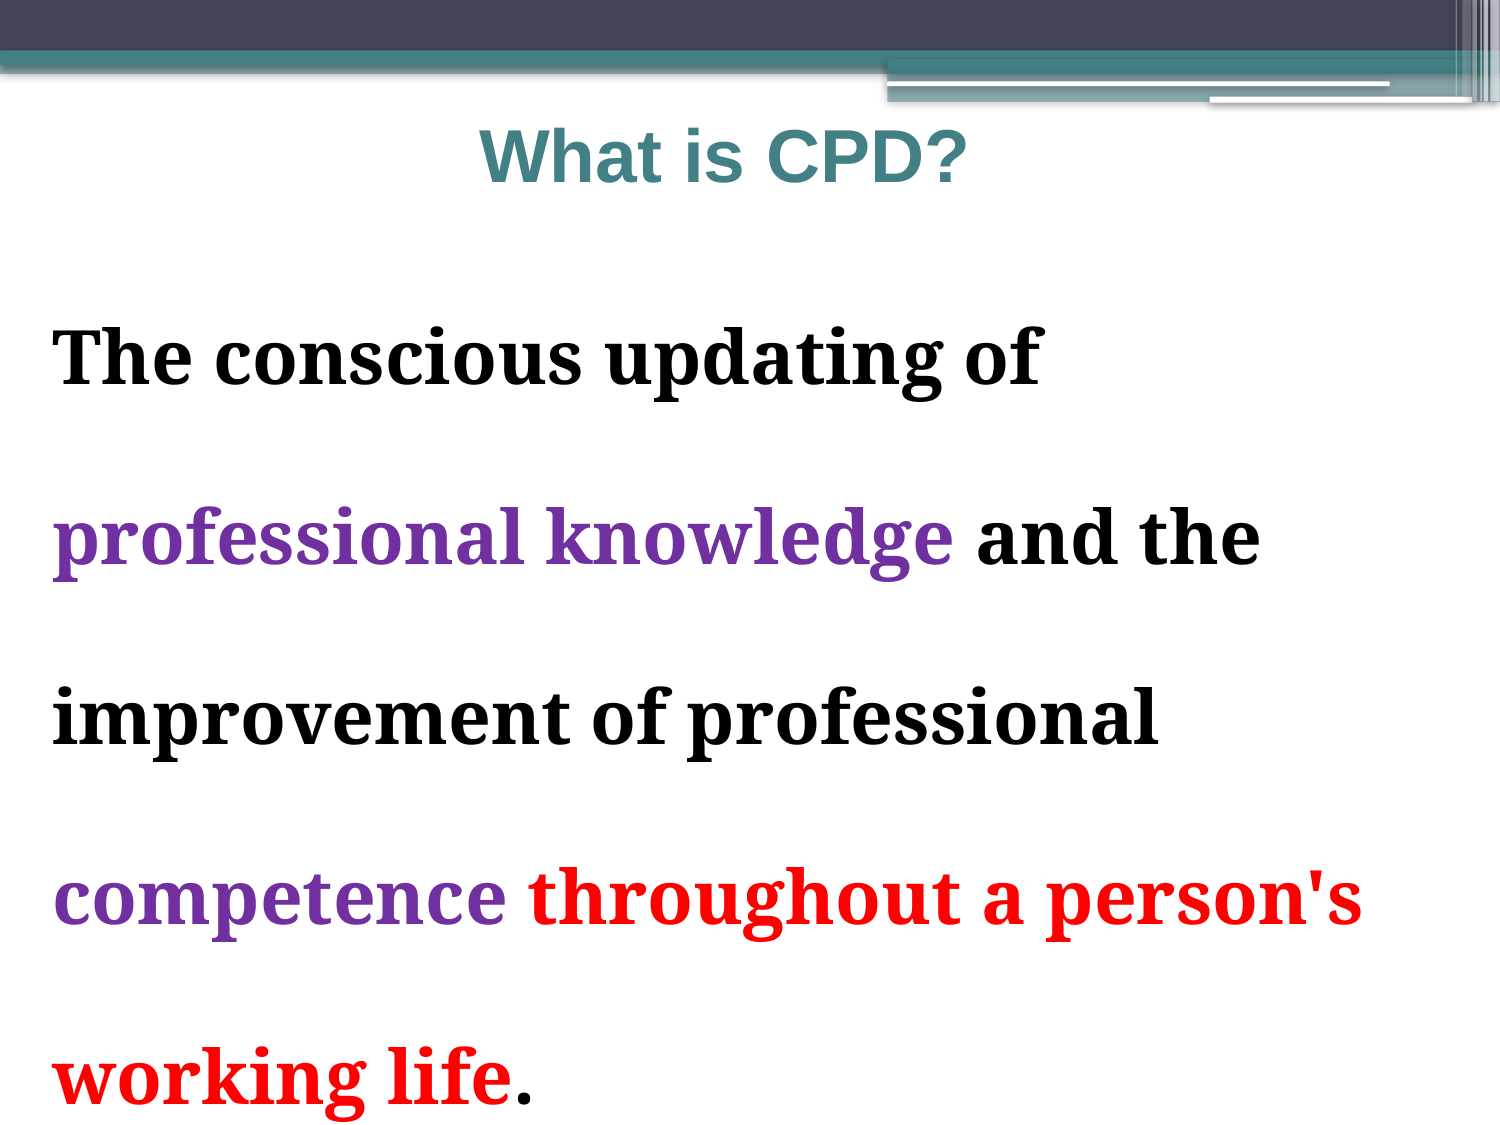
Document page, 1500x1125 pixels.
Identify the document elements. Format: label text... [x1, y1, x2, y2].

text_box The conscious updating of professional knowledge and the improvement of professional competence throughout a person's working life. [37, 212, 1500, 1125]
text_box What is CPD? [349, 99, 1100, 205]
